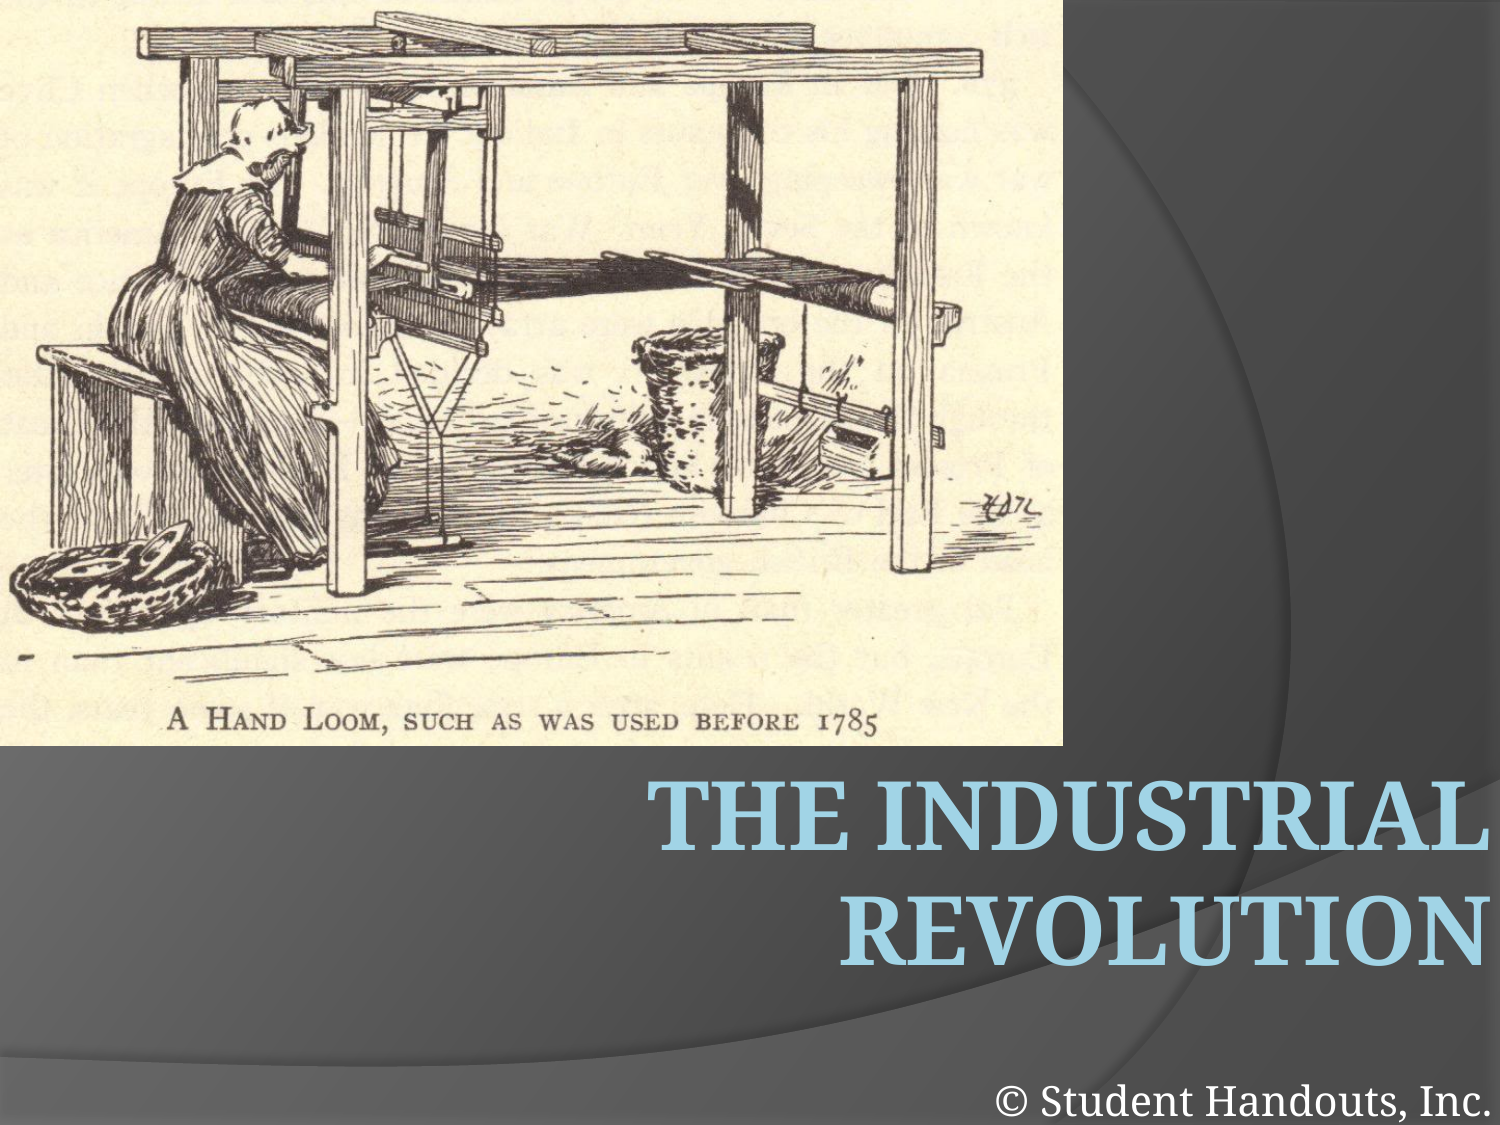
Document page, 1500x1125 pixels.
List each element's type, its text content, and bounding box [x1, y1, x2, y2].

picture [0, 0, 1063, 747]
subtitle © Student Handouts, Inc. [437, 837, 1500, 1125]
title The Industrial Revolution [437, 747, 1500, 837]
